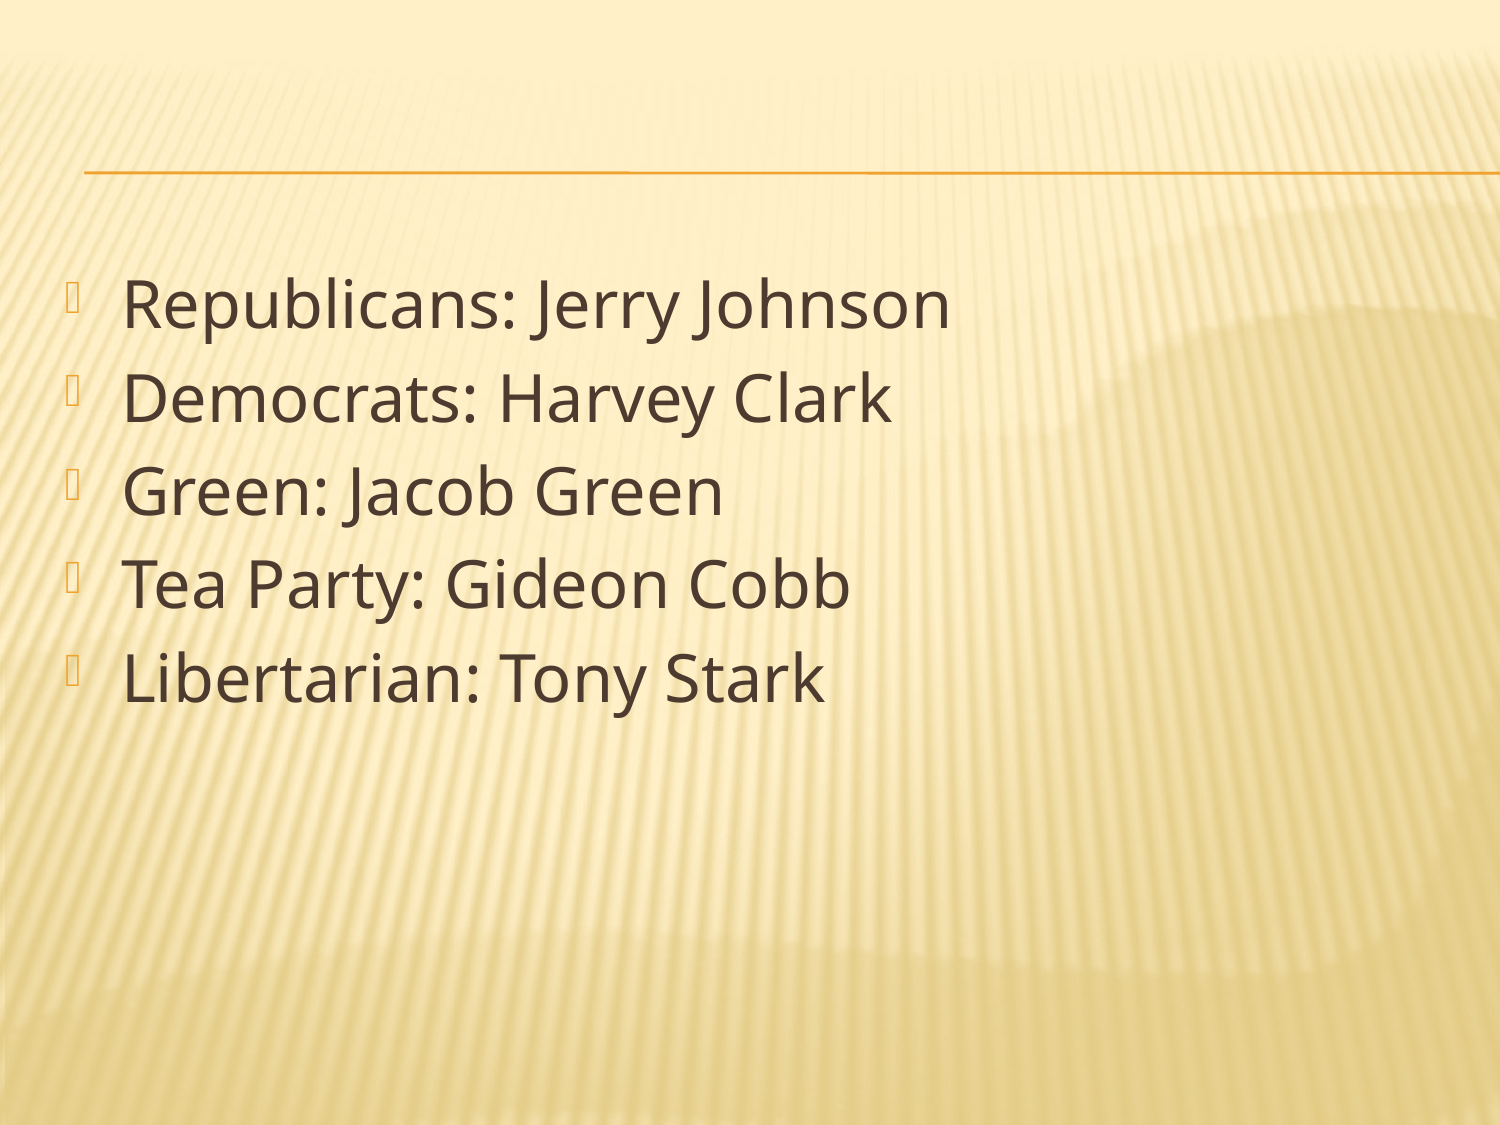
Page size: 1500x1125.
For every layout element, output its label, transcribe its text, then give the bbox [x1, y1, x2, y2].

list Republicans: Jerry Johnson Democrats: Harvey Clark Green: Jacob Green Tea Party: Gideon Cobb Libertarian: Tony Stark [50, 254, 1475, 998]
